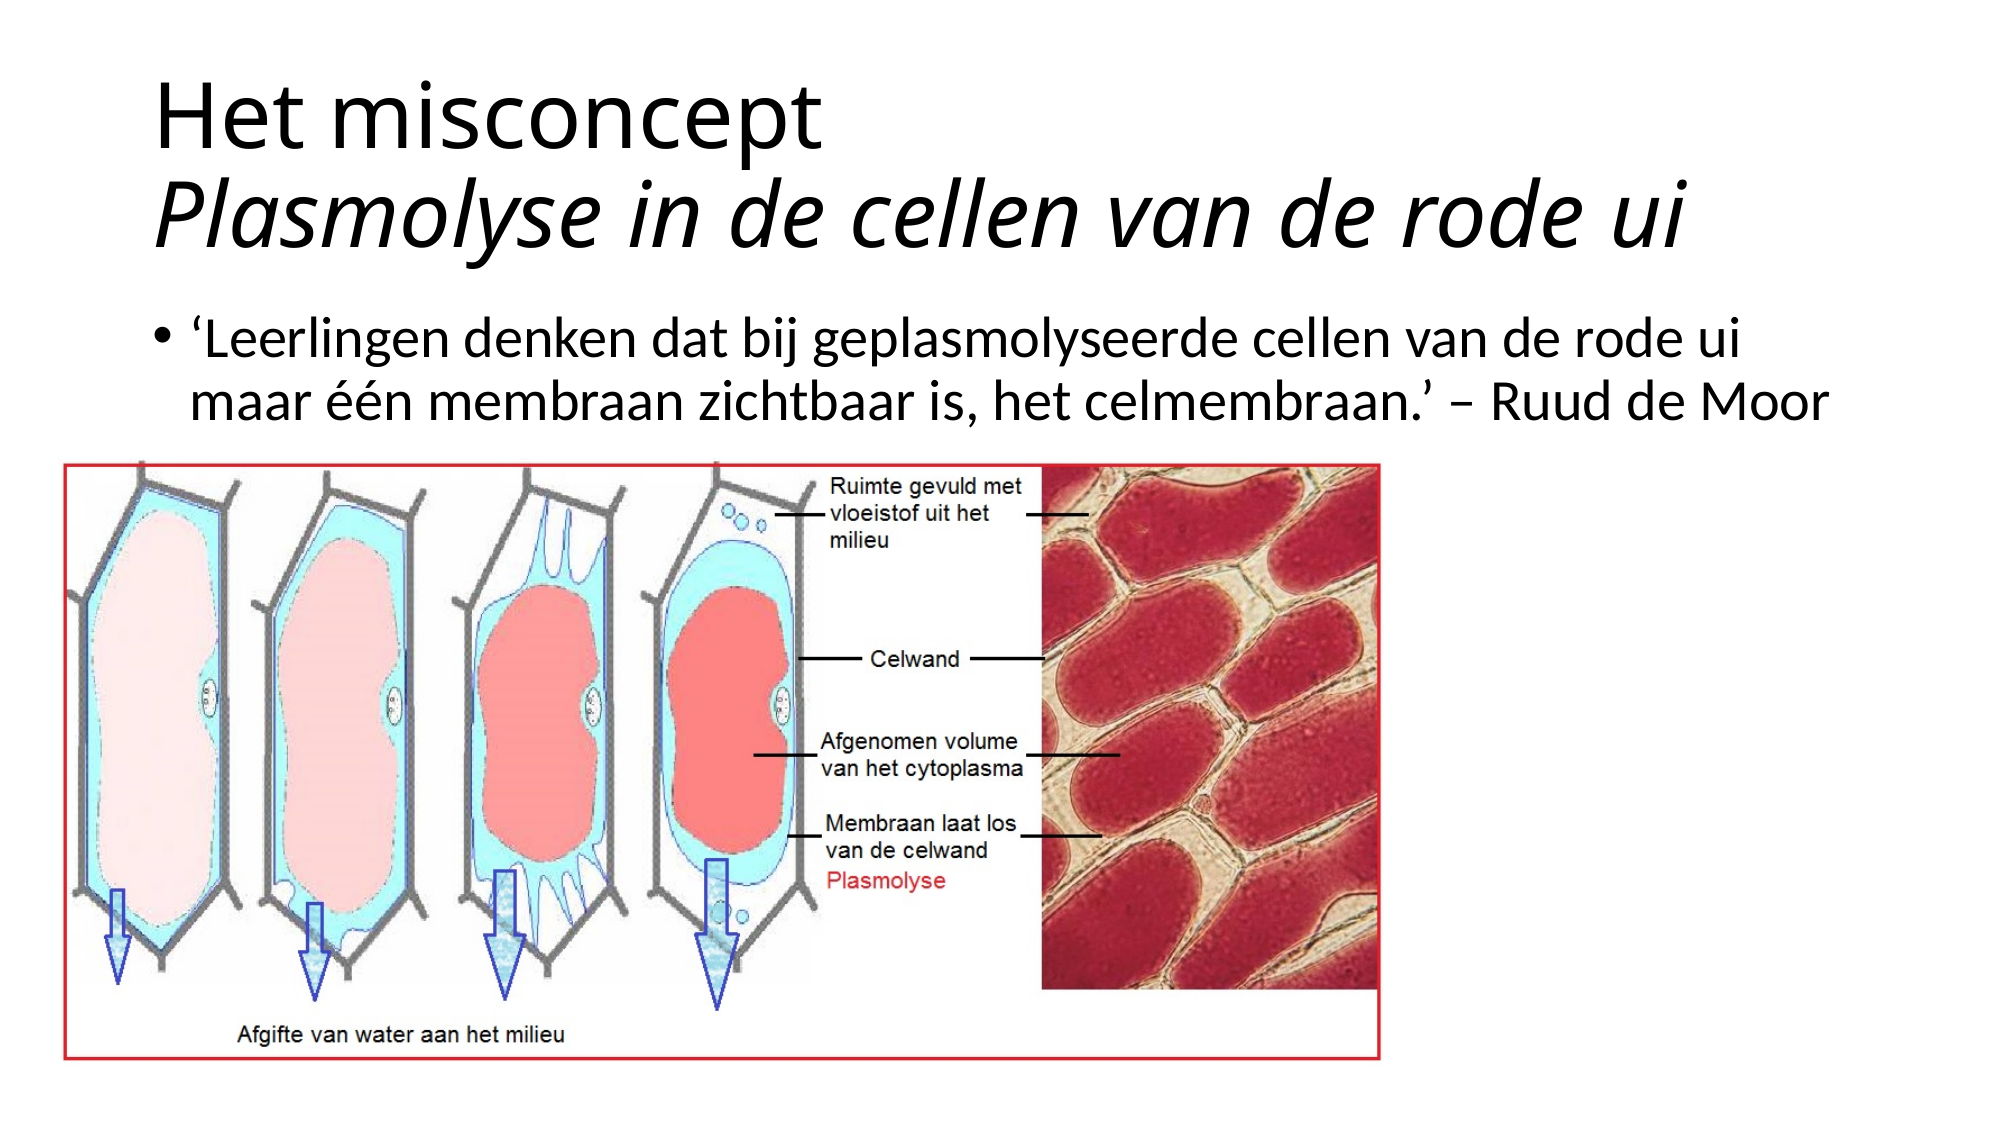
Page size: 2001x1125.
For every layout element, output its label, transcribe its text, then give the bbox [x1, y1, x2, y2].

title Het misconcept Plasmolyse in de cellen van de rode ui [137, 59, 1863, 278]
list ‘Leerlingen denken dat bij geplasmolyseerde cellen van de rode ui maar één membraan zichtbaar is, het celmembraan.’ – Ruud de Moor [137, 299, 1863, 1014]
picture [58, 458, 1384, 1066]
